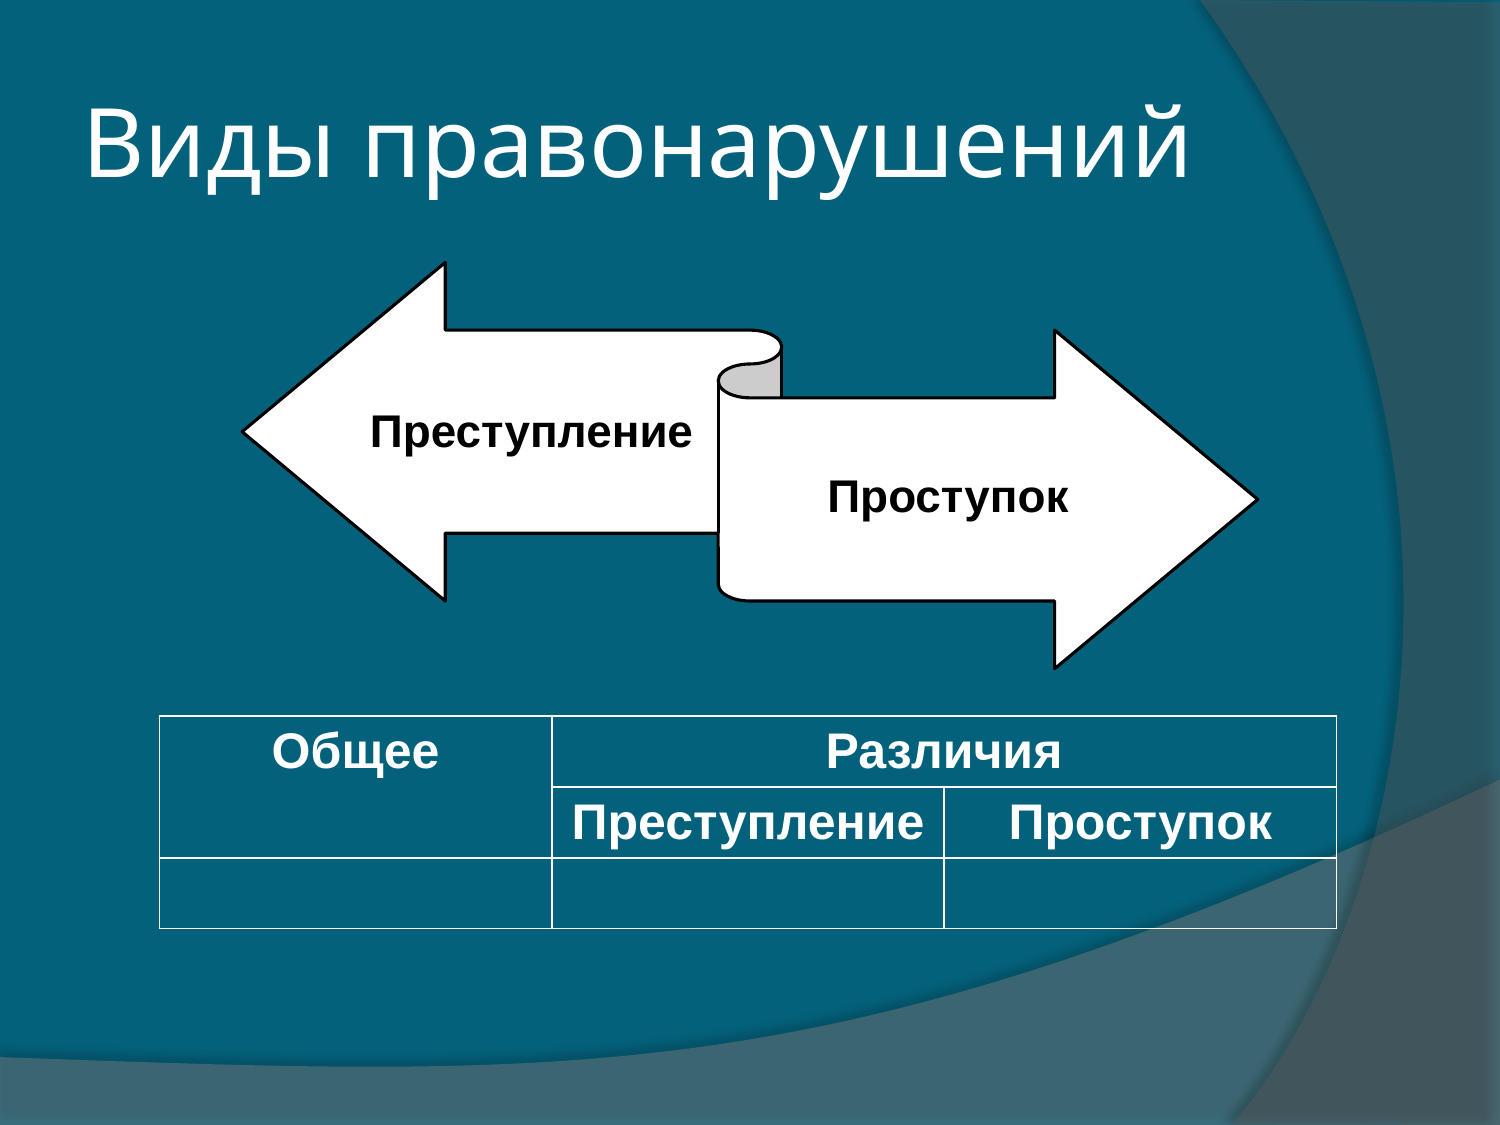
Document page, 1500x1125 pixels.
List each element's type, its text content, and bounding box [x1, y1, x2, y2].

table_cell Преступление [553, 788, 943, 857]
title Виды правонарушений [75, 45, 1300, 233]
table_cell Проступок [945, 788, 1336, 857]
table_cell [160, 859, 551, 928]
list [74, 262, 1426, 669]
table_cell [553, 859, 943, 928]
table_header Различия [553, 717, 1336, 786]
table_cell [945, 859, 1336, 928]
table_header Общее [160, 717, 551, 857]
